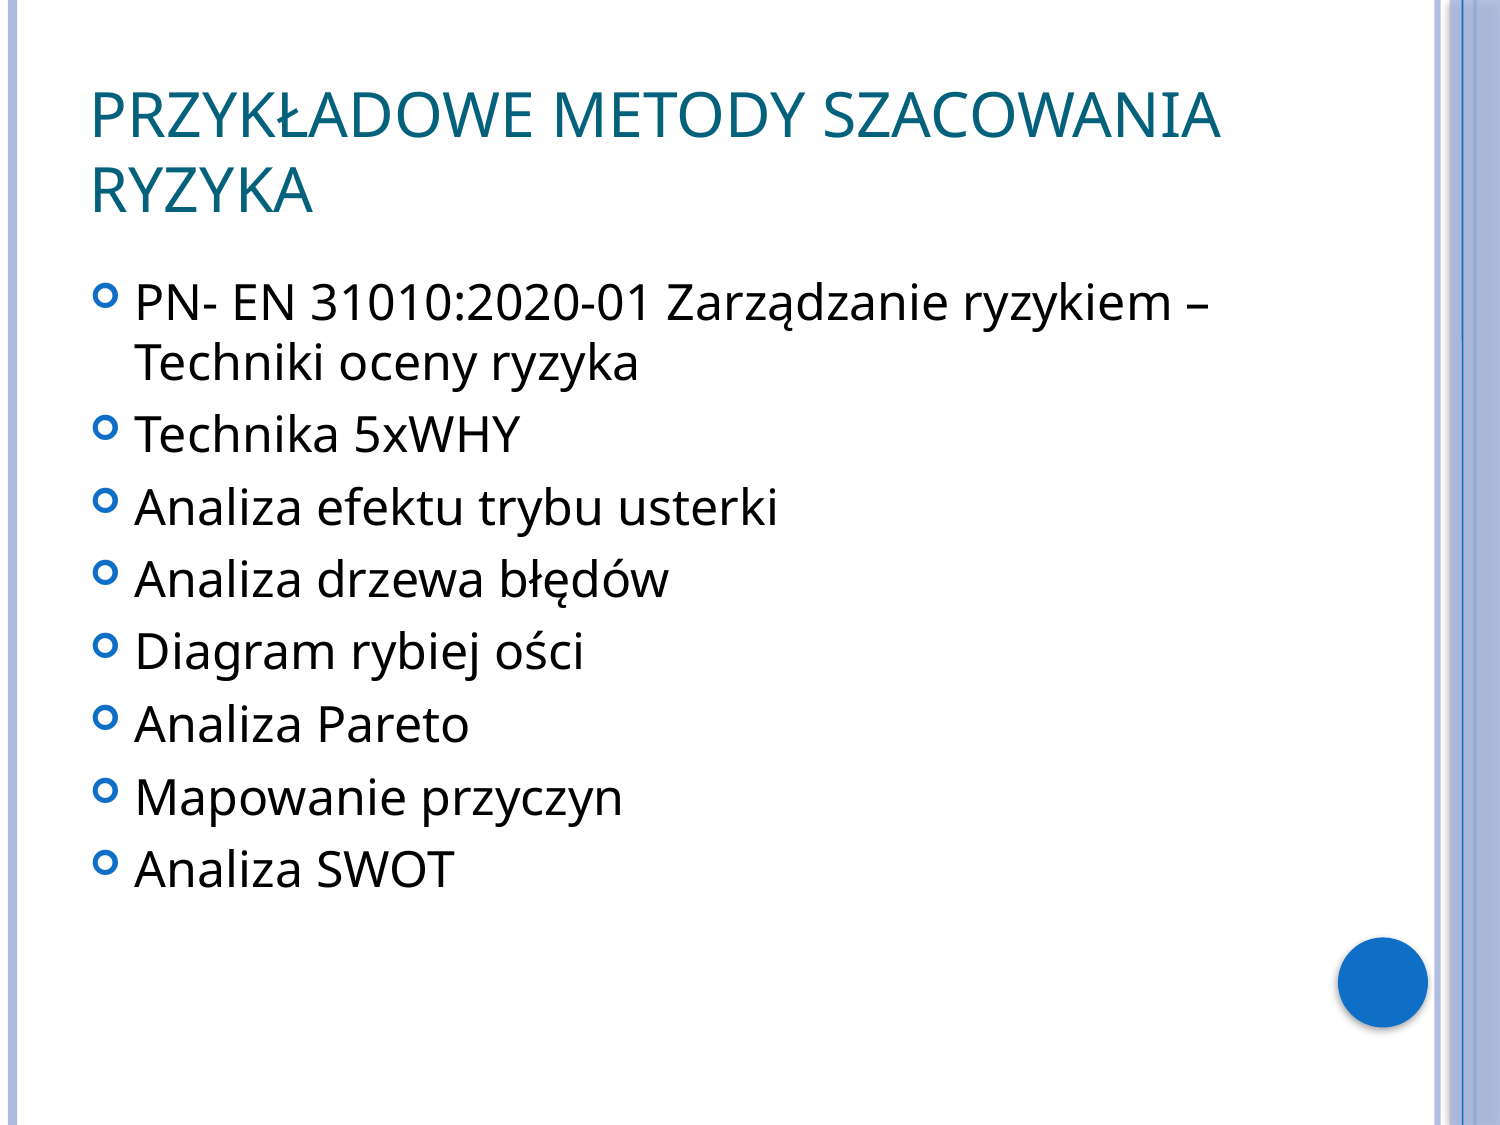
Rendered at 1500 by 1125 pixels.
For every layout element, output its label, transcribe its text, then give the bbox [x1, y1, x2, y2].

list PN- EN 31010:2020-01 Zarządzanie ryzykiem – Techniki oceny ryzyka Technika 5xWHY Analiza efektu trybu usterki Analiza drzewa błędów Diagram rybiej ości Analiza Pareto Mapowanie przyczyn Analiza SWOT [75, 262, 1353, 1062]
title Przykładowe metody szacowania ryzyka [75, 45, 1300, 233]
